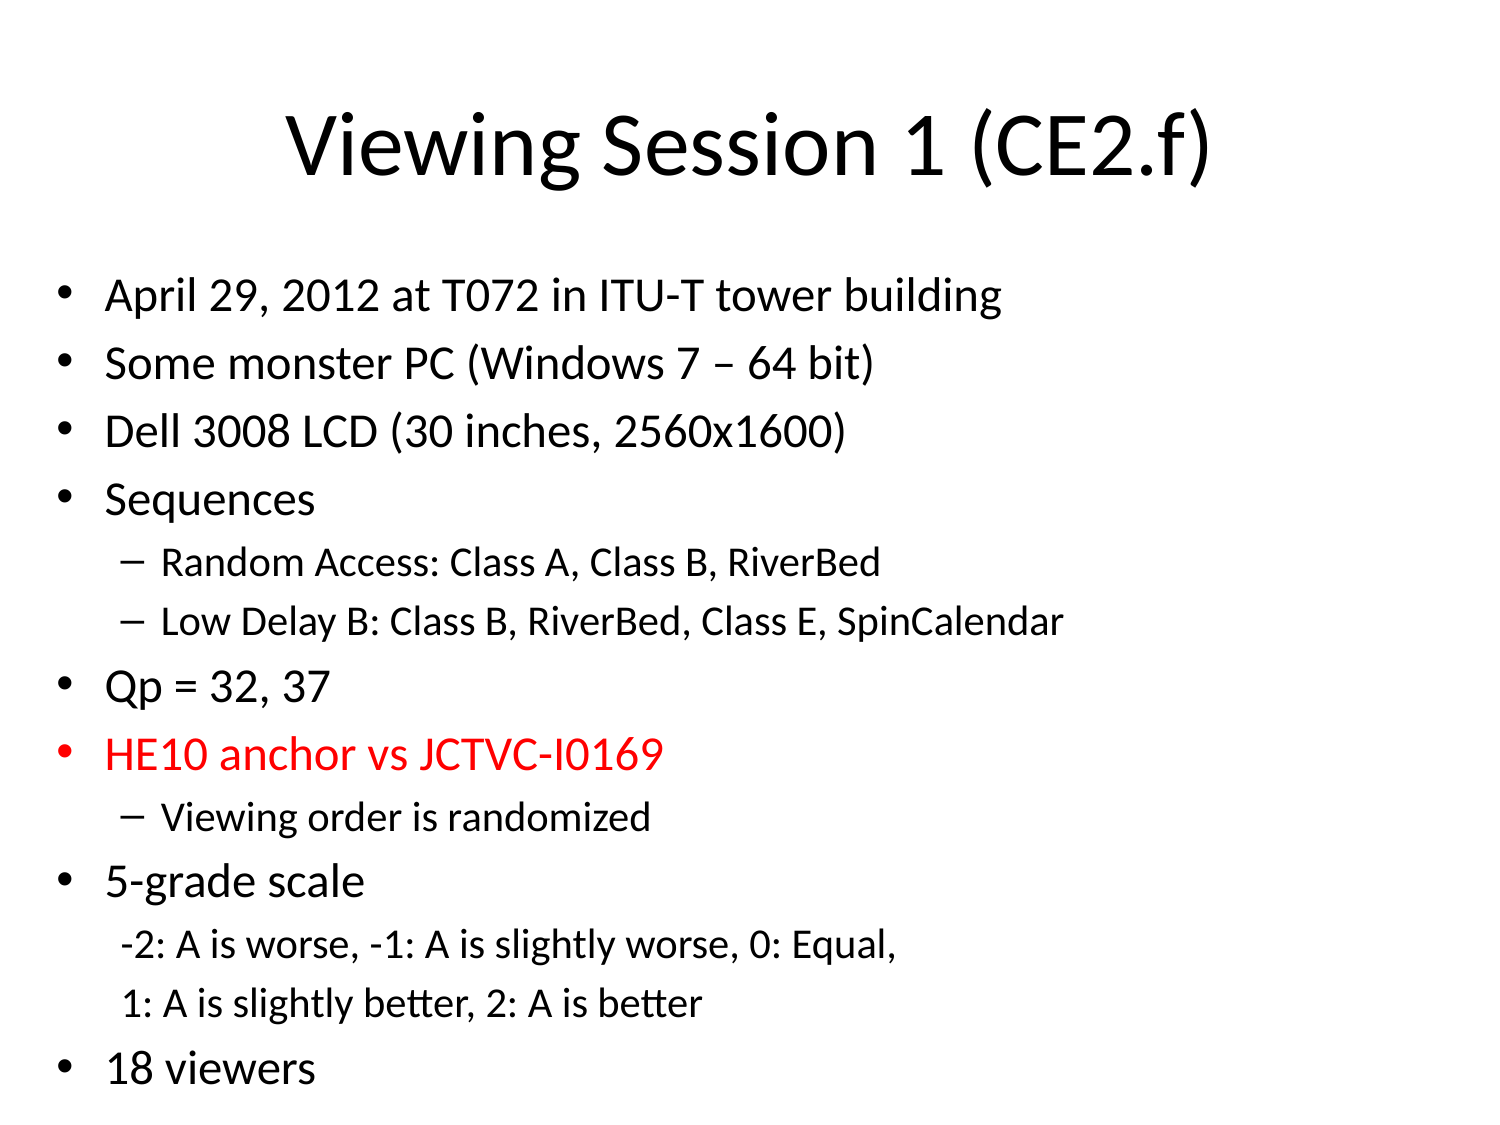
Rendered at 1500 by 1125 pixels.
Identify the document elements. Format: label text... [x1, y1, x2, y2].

list April 29, 2012 at T072 in ITU-T tower building Some monster PC (Windows 7 – 64 bit) Dell 3008 LCD (30 inches, 2560x1600) Sequences Random Access: Class A, Class B, RiverBed Low Delay B: Class B, RiverBed, Class E, SpinCalendar Qp = 32, 37 HE10 anchor vs JCTVC-I0169 Viewing order is randomized 5-grade scale -2: A is worse, -1: A is slightly worse, 0: Equal, 1: A is slightly better, 2: A is better 18 viewers [41, 255, 1467, 1106]
title Viewing Session 1 (CE2.f) [75, 45, 1425, 233]
